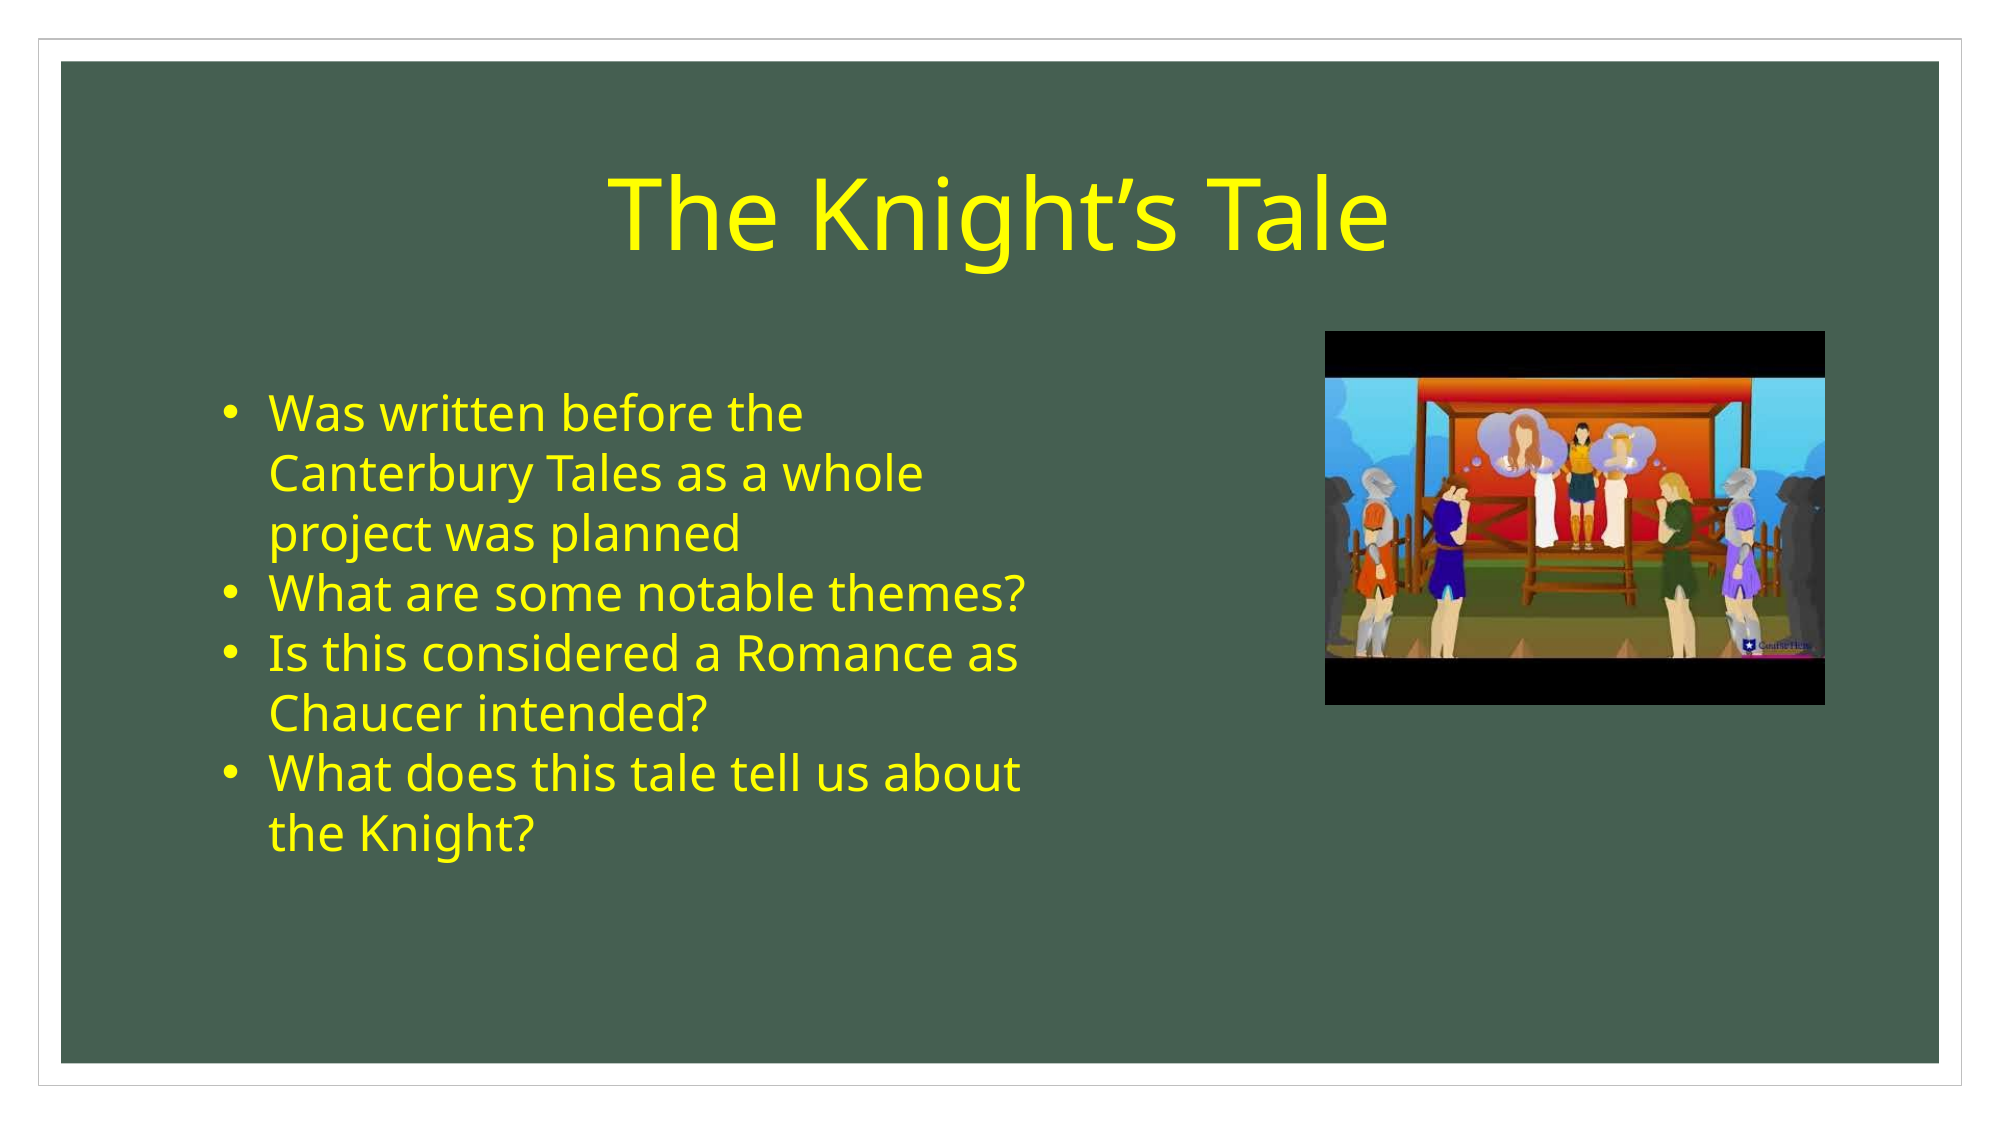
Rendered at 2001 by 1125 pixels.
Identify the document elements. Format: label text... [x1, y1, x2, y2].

title The Knight’s Tale [174, 105, 1825, 331]
text_box Was written before the Canterbury Tales as a whole project was planned What are some notable themes? Is this considered a Romance as Chaucer intended? What does this tale tell us about the Knight? [207, 373, 1082, 914]
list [1324, 330, 1826, 706]
